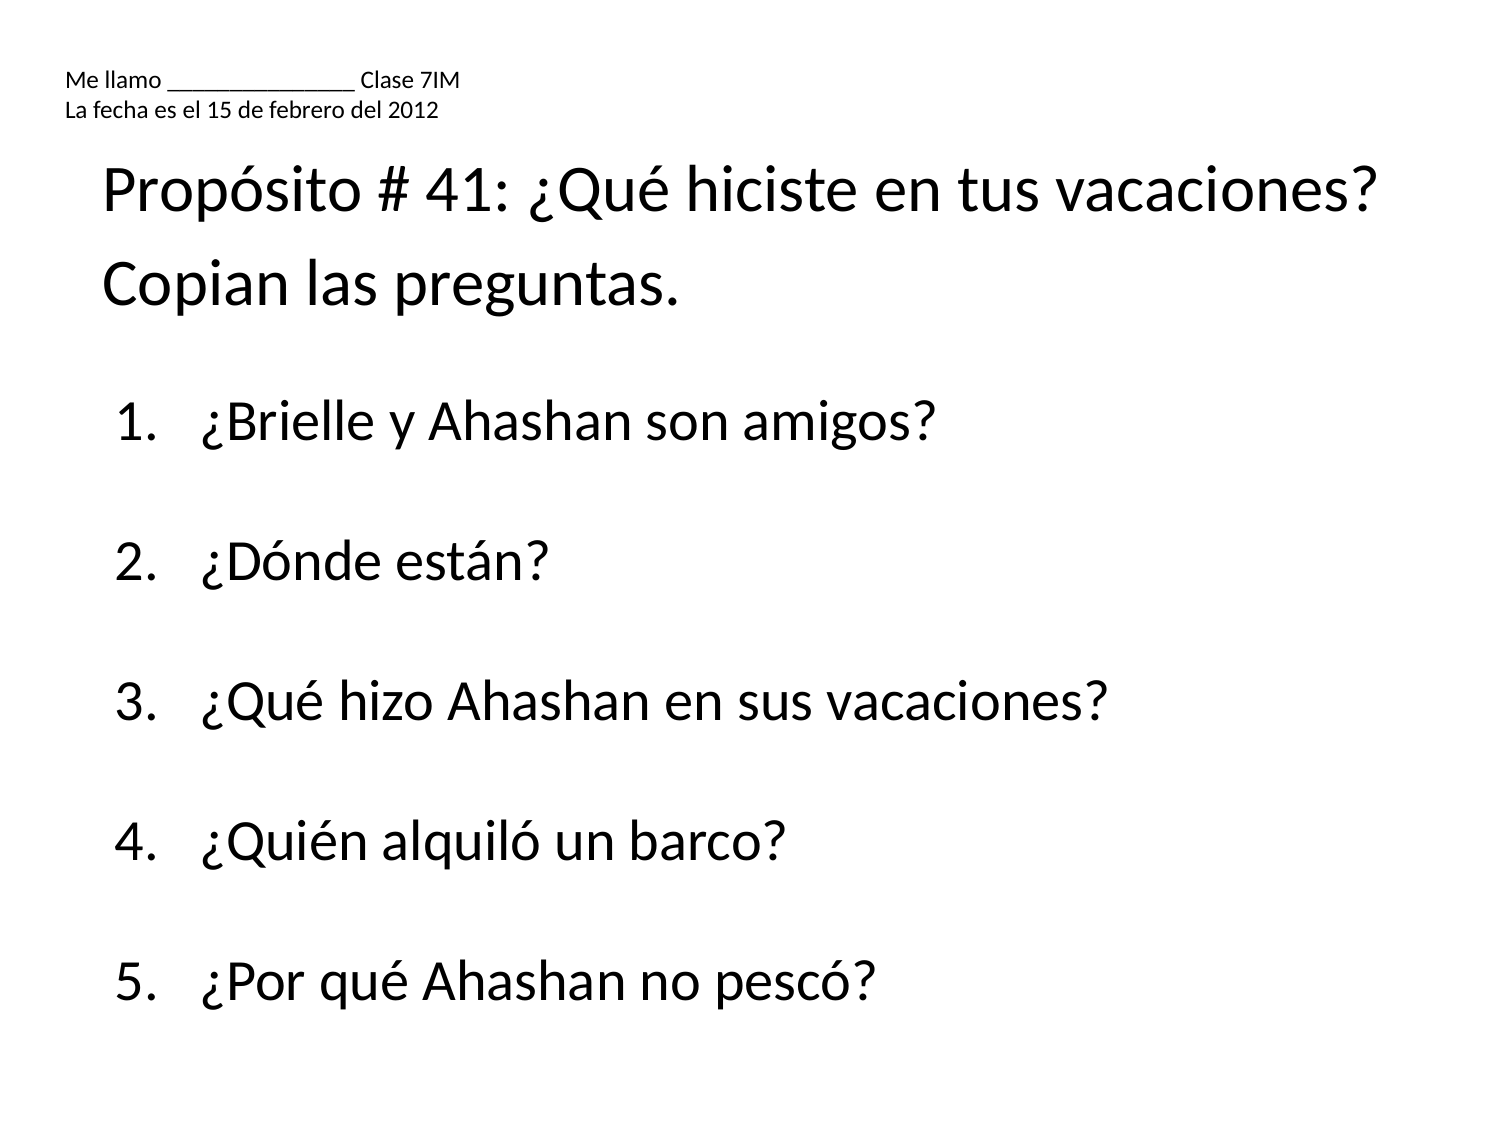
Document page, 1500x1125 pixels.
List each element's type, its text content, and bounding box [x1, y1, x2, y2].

subtitle Propósito # 41: ¿Qué hiciste en tus vacaciones? Copian las preguntas. [87, 137, 1425, 1063]
text_box Me llamo _______________ Clase 7IM La fecha es el 15 de febrero del 2012 [49, 24, 1400, 163]
text_box ¿Brielle y Ahashan son amigos? ¿Dónde están? ¿Qué hizo Ahashan en sus vacaciones? ¿Quién alquiló un barco? ¿Por qué Ahashan no pescó? [99, 375, 1375, 1020]
